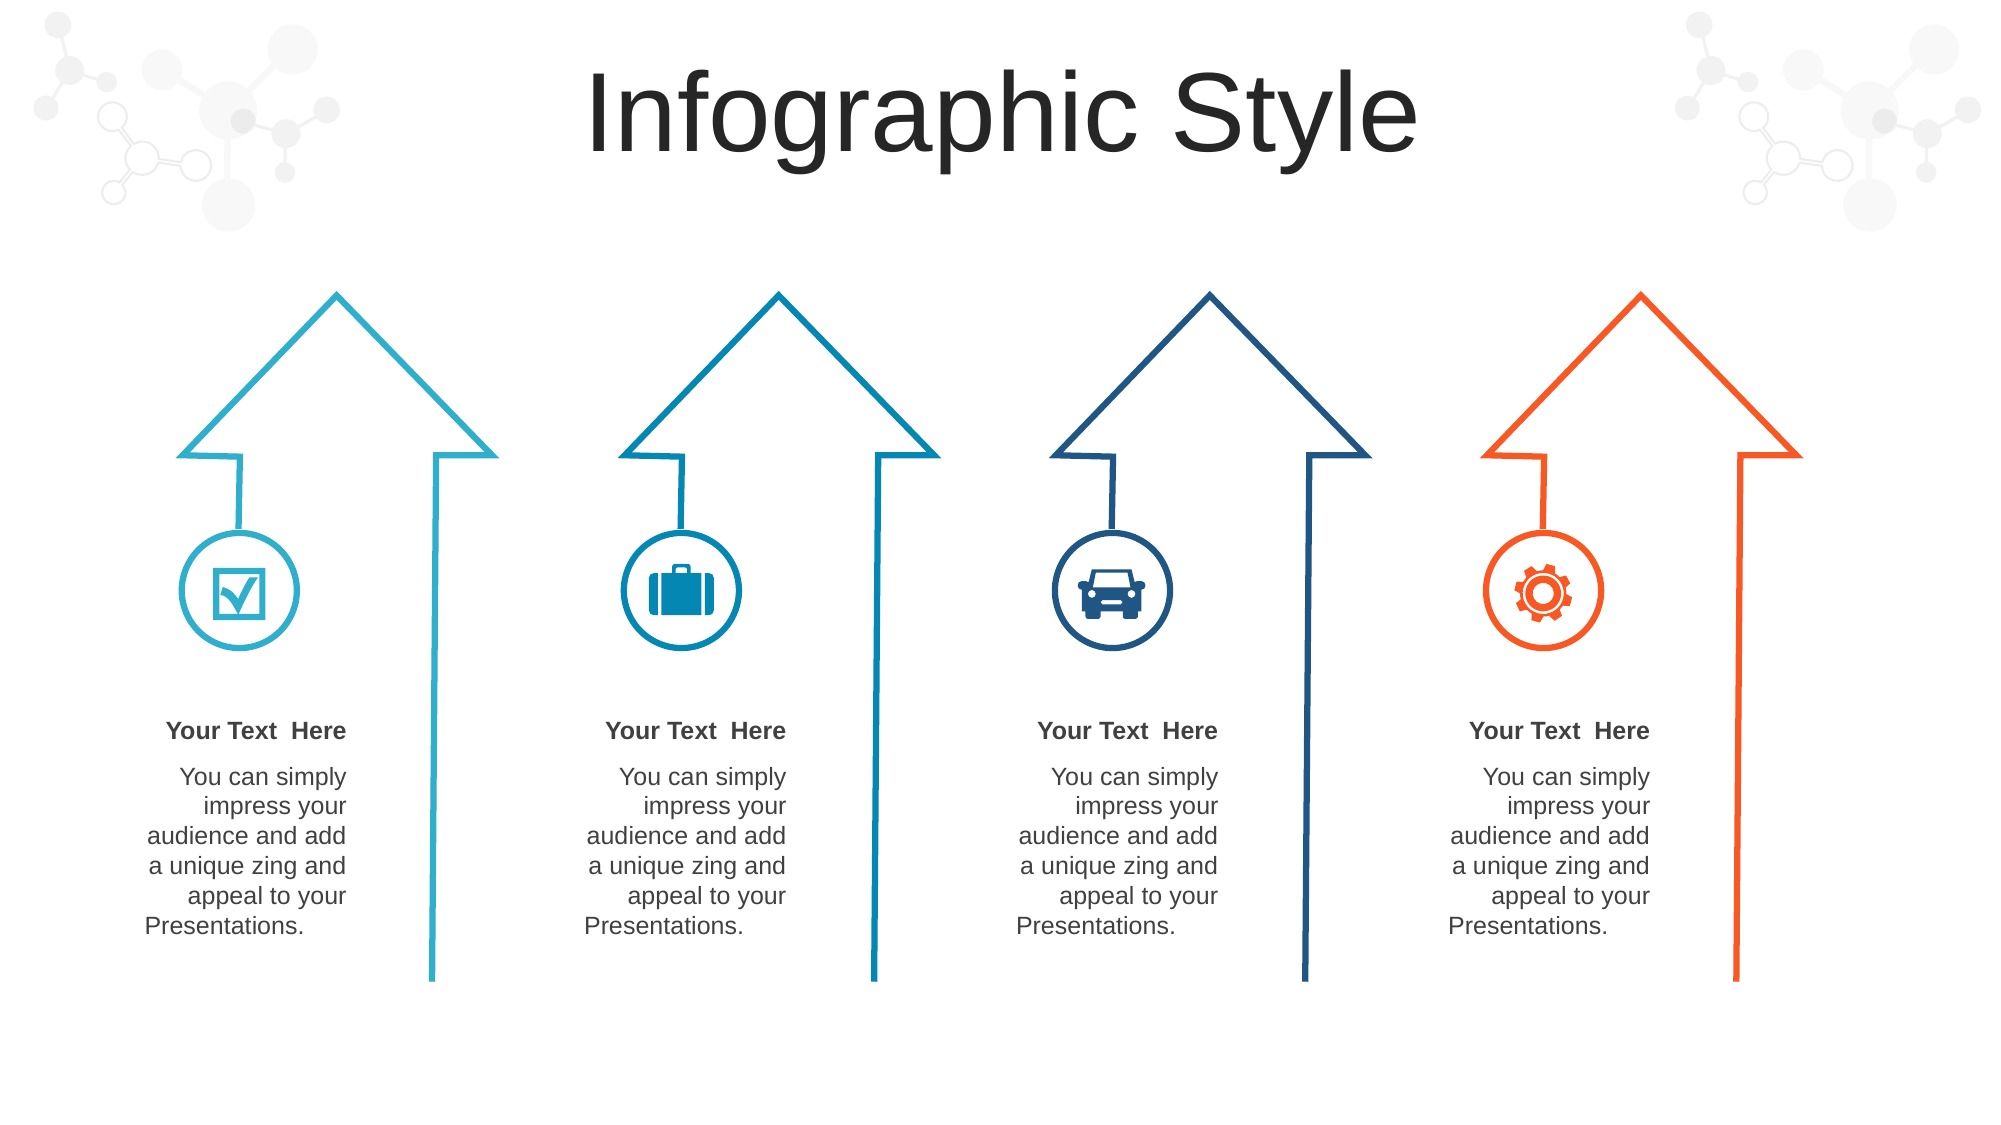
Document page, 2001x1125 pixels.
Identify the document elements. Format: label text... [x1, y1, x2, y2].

text_box [647, 572, 659, 617]
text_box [1421, 707, 1666, 950]
text_box [622, 531, 740, 650]
text_box [660, 562, 715, 617]
text_box [623, 294, 936, 982]
text_box [1076, 568, 1147, 620]
text_box [1484, 531, 1603, 650]
text_box [1485, 294, 1798, 982]
text_box [1513, 562, 1574, 624]
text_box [557, 707, 802, 950]
text_box [180, 531, 298, 650]
list Infographic Style [53, 55, 1952, 175]
text_box [212, 567, 266, 621]
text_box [989, 707, 1234, 950]
text_box [1053, 531, 1172, 650]
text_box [118, 707, 362, 950]
text_box [181, 294, 494, 982]
text_box [1054, 294, 1367, 982]
